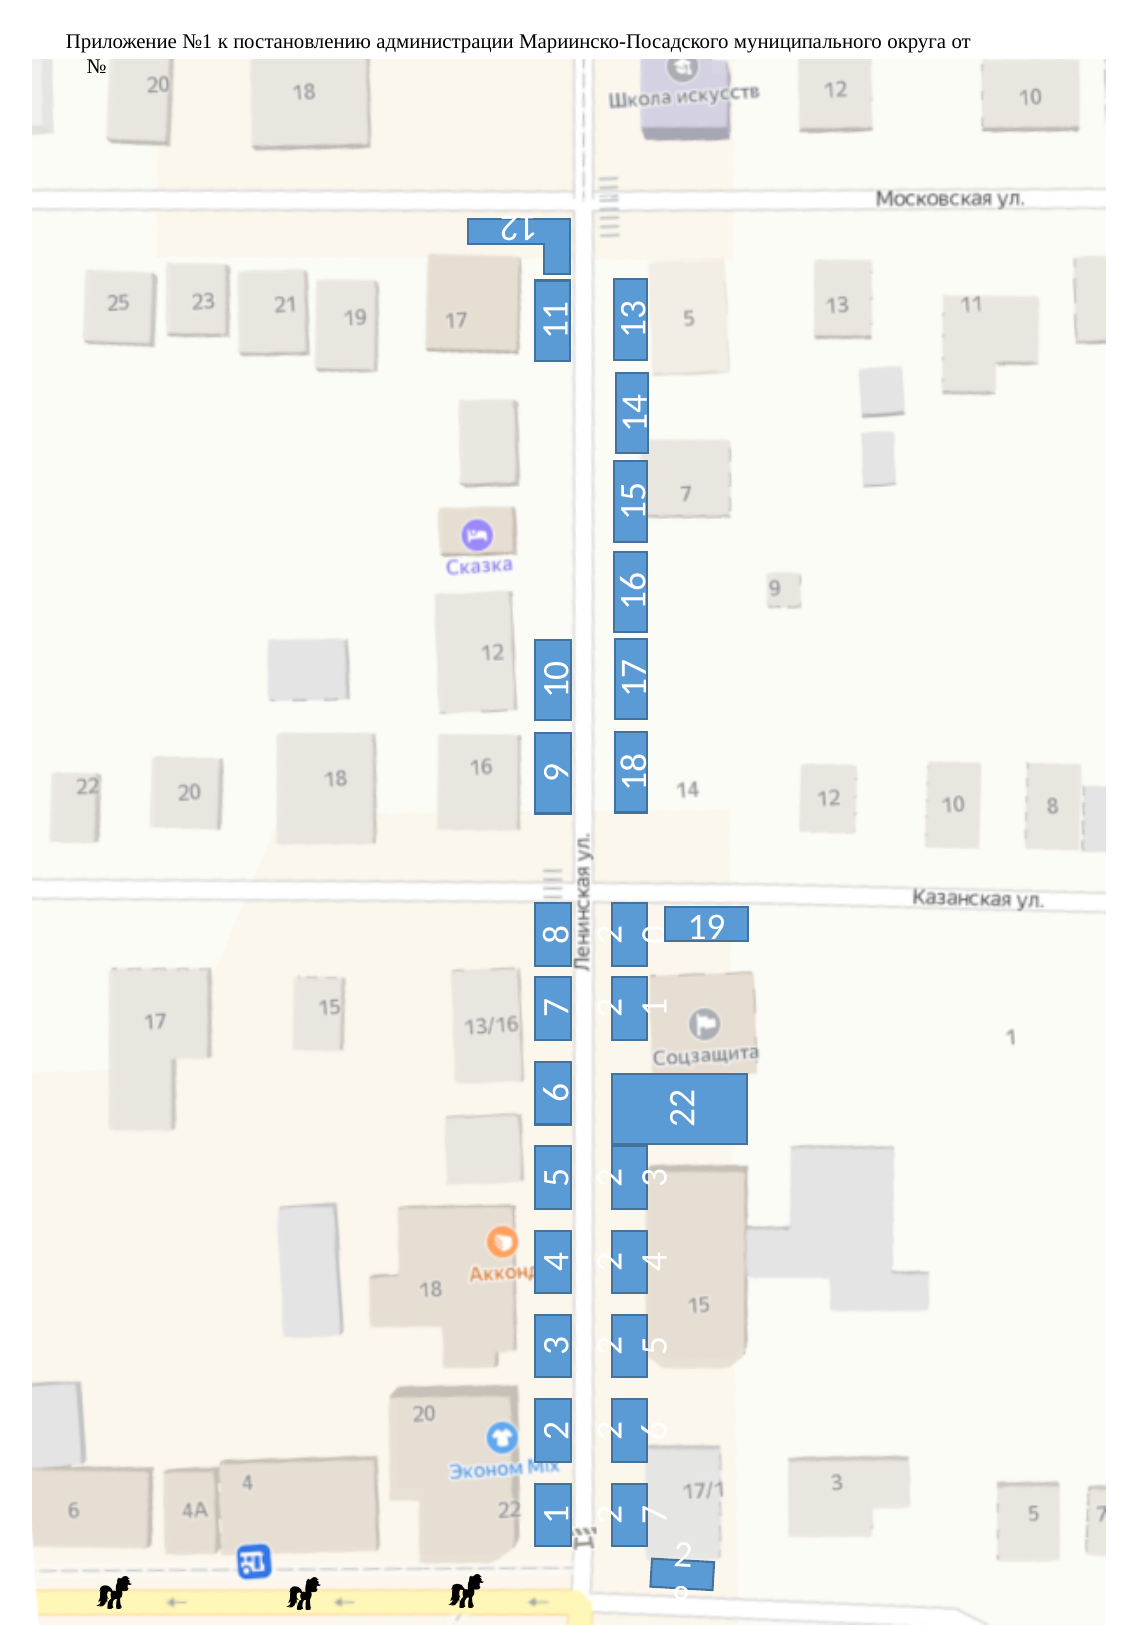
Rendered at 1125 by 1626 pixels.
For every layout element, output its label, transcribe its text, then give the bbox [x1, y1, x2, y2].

picture [32, 59, 1106, 1625]
text_box Приложение №1 к постановлению администрации Мариинско-Посадского муниципального округа от № [51, 20, 1094, 59]
